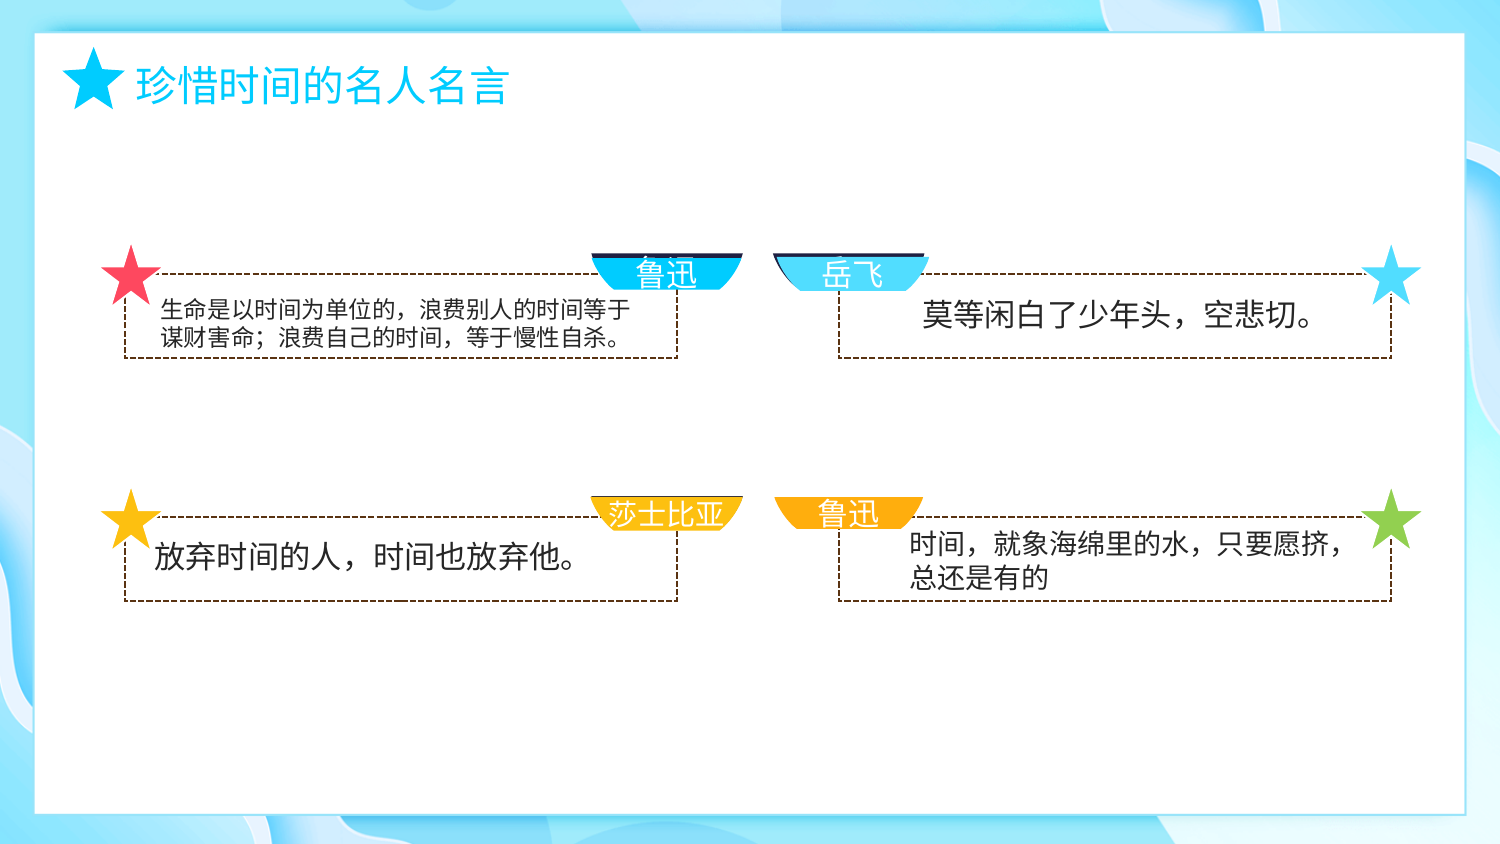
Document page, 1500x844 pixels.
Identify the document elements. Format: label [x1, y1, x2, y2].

text_box [774, 240, 1425, 359]
text_box [97, 484, 742, 602]
picture [0, 0, 1500, 844]
text_box [97, 240, 742, 388]
text_box [774, 484, 1425, 603]
